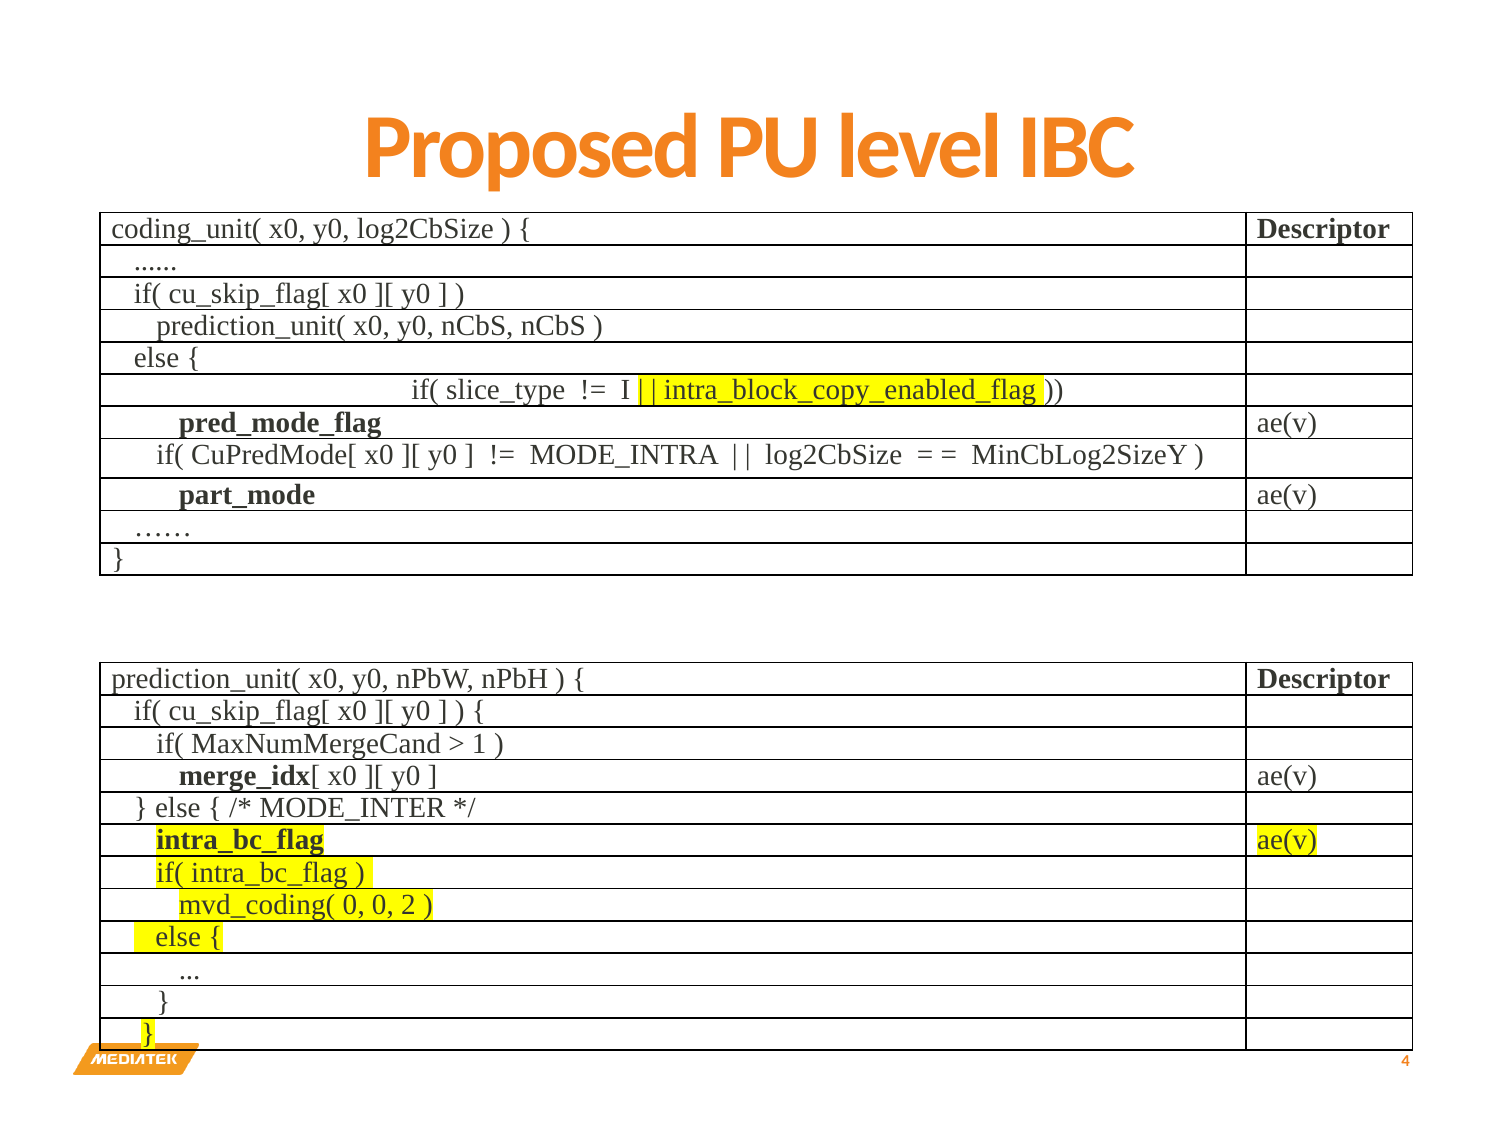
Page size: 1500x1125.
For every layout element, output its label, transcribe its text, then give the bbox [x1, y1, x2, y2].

table_cell part_mode [101, 479, 1245, 510]
table_cell pred_mode_flag [101, 407, 1245, 438]
table_cell ae(v) [1247, 479, 1412, 510]
table_cell [1247, 889, 1412, 920]
table_header prediction_unit( x0, y0, nPbW, nPbH ) { [101, 663, 1245, 694]
table_cell merge_idx[ x0 ][ y0 ] [101, 760, 1245, 791]
table_cell prediction_unit( x0, y0, nCbS, nCbS ) [101, 310, 1245, 341]
table_cell intra_bc_flag [101, 825, 1245, 855]
table_cell if( slice_type != I | | intra_block_copy_enabled_flag )) [101, 375, 1245, 405]
table_cell [1247, 728, 1412, 759]
slide_number 4 [1251, 1029, 1425, 1090]
table_cell [1247, 375, 1412, 405]
table_cell [1247, 986, 1412, 1017]
table_cell mvd_coding( 0, 0, 2 ) [101, 889, 1245, 920]
table_cell if( intra_bc_flag ) [101, 857, 1245, 888]
table_cell } else { /* MODE_INTER */ [101, 793, 1245, 823]
table_header Descriptor [1247, 213, 1412, 244]
table_cell else { [101, 343, 1245, 373]
table_cell ...... [101, 246, 1245, 276]
table_cell [1247, 511, 1412, 542]
table_cell } [101, 544, 1245, 574]
table_cell [1247, 1019, 1412, 1049]
table_cell else { [101, 922, 1245, 952]
table_cell …… [101, 511, 1245, 542]
table_cell if( CuPredMode[ x0 ][ y0 ] != MODE_INTRA | | log2CbSize = = MinCbLog2SizeY ) [101, 439, 1245, 477]
table_cell } [101, 986, 1245, 1017]
table_cell [1247, 343, 1412, 373]
table_cell } [101, 1019, 1245, 1049]
table_cell [1247, 696, 1412, 726]
table_cell ae(v) [1247, 760, 1412, 791]
table_cell ... [101, 954, 1245, 985]
picture [73, 1043, 199, 1075]
table_header coding_unit( x0, y0, log2CbSize ) { [101, 213, 1245, 244]
table_cell [1247, 922, 1412, 952]
table_cell if( MaxNumMergeCand > 1 ) [101, 728, 1245, 759]
table_cell [1247, 310, 1412, 341]
table_cell [1247, 246, 1412, 276]
table_cell [1247, 793, 1412, 823]
table_cell [1247, 857, 1412, 888]
table_cell ae(v) [1247, 407, 1412, 438]
table_cell if( cu_skip_flag[ x0 ][ y0 ] ) [101, 278, 1245, 309]
table_cell [1247, 278, 1412, 309]
table_cell [1247, 954, 1412, 985]
table_cell [1247, 439, 1412, 477]
table_cell if( cu_skip_flag[ x0 ][ y0 ] ) { [101, 696, 1245, 726]
table_cell ae(v) [1247, 825, 1412, 855]
title Proposed PU level IBC [75, 99, 1425, 287]
table_cell [1247, 544, 1412, 574]
table_header Descriptor [1247, 663, 1412, 694]
